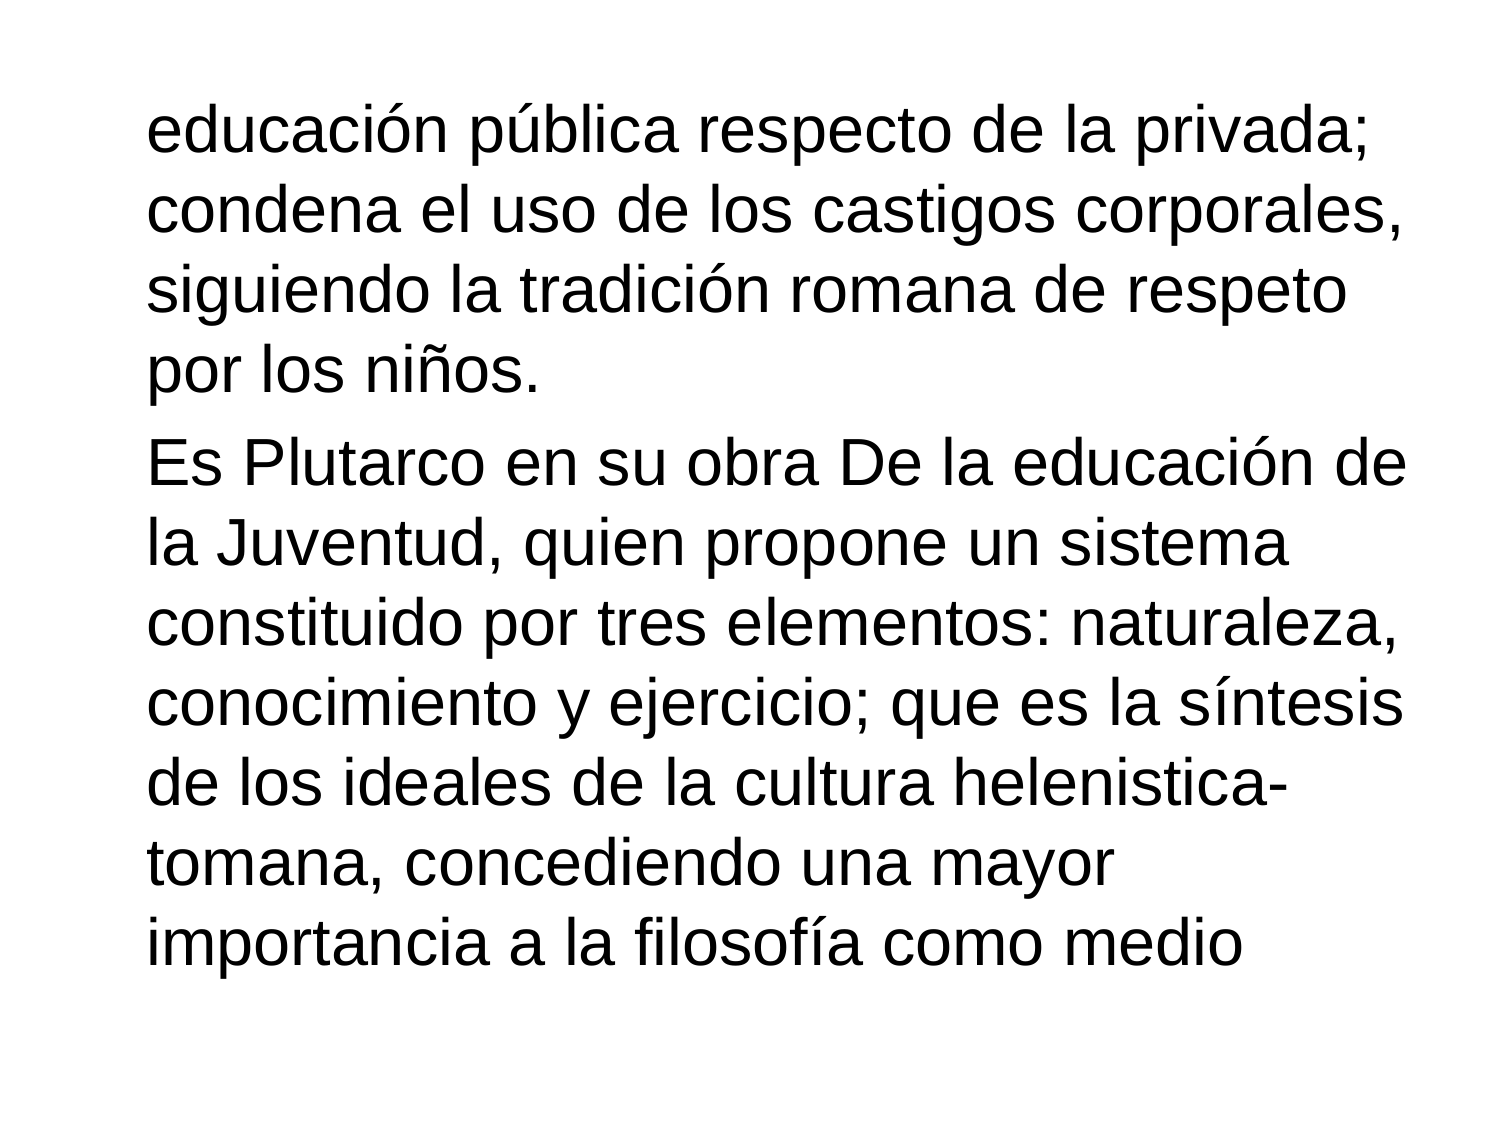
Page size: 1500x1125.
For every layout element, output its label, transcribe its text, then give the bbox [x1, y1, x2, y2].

list educación pública respecto de la privada; condena el uso de los castigos corporales, siguiendo la tradición romana de respeto por los niños. Es Plutarco en su obra De la educación de la Juventud, quien propone un sistema constituido por tres elementos: naturaleza, conocimiento y ejercicio; que es la síntesis de los ideales de la cultura helenistica-tomana, concediendo una mayor importancia a la filosofía como medio [74, 77, 1426, 1048]
